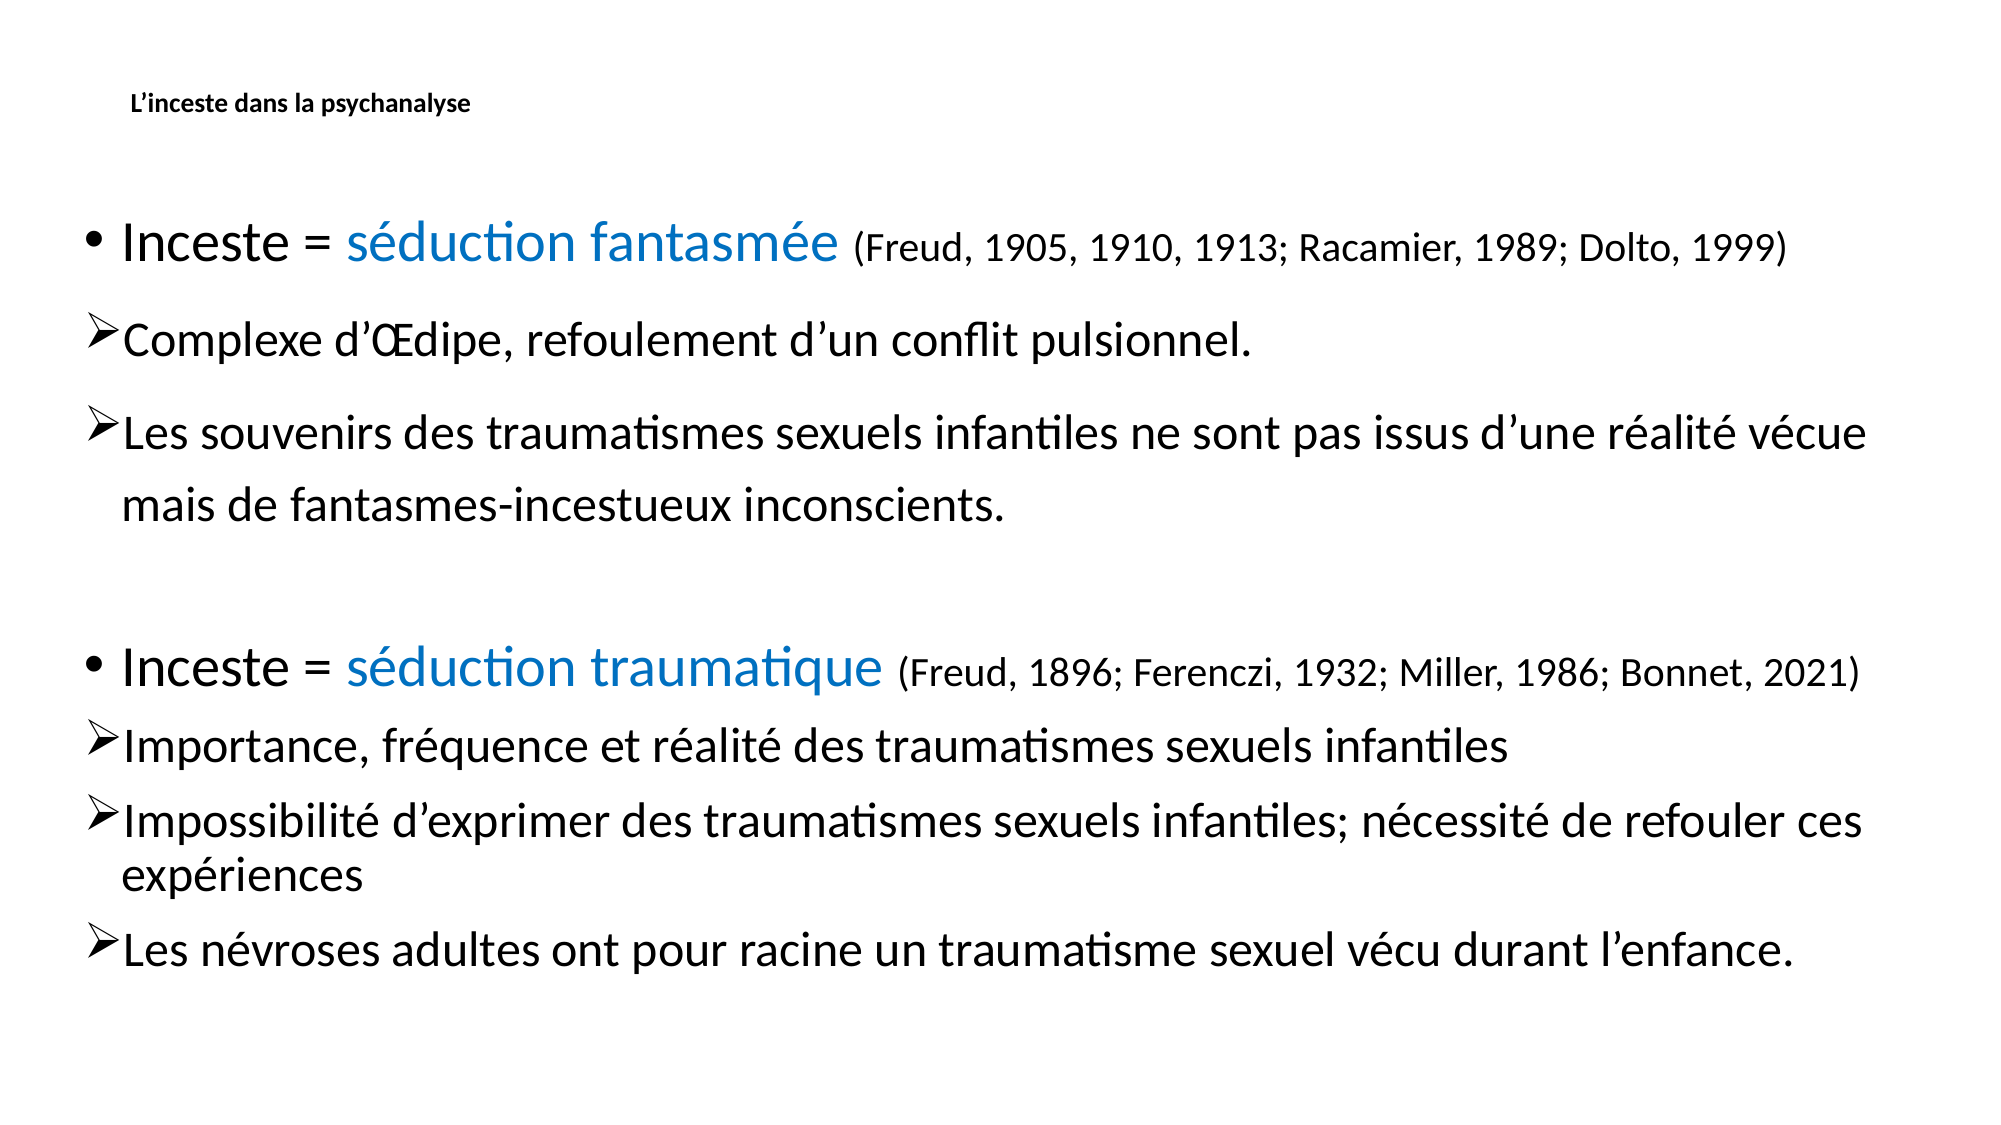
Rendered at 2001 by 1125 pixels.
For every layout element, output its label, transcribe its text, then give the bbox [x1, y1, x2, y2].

title L’inceste dans la psychanalyse [115, 51, 1863, 163]
list Inceste = séduction fantasmée (Freud, 1905, 1910, 1913; Racamier, 1989; Dolto, 1999) Complexe d’Œdipe, refoulement d’un conflit pulsionnel. Les souvenirs des traumatismes sexuels infantiles ne sont pas issus d’une réalité vécue mais de fantasmes-incestueux inconscients. Inceste = séduction traumatique (Freud, 1896; Ferenczi, 1932; Miller, 1986; Bonnet, 2021) Importance, fréquence et réalité des traumatismes sexuels infantiles Impossibilité d’exprimer des traumatismes sexuels infantiles; nécessité de refouler ces expériences Les névroses adultes ont pour racine un traumatisme sexuel vécu durant l’enfance. [68, 181, 1955, 1074]
